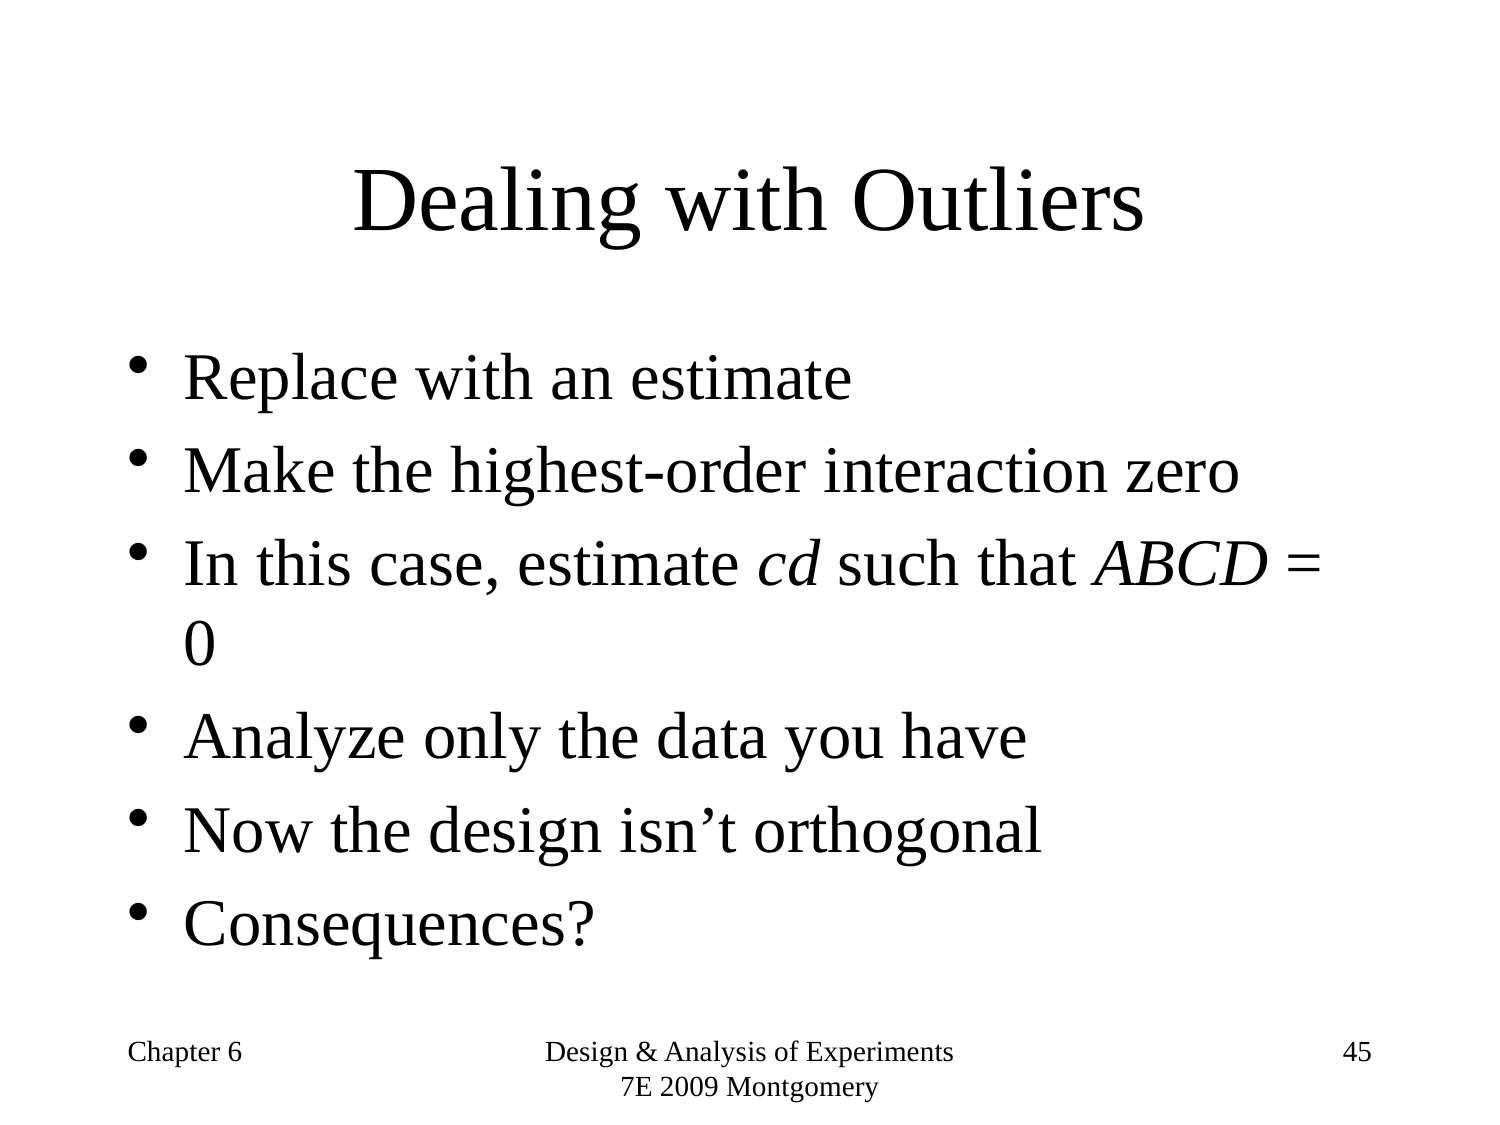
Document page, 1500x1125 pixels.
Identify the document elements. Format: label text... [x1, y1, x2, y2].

footer Design & Analysis of Experiments 7E 2009 Montgomery [512, 1024, 988, 1101]
list Replace with an estimate Make the highest-order interaction zero In this case, estimate cd such that ABCD = 0 Analyze only the data you have Now the design isn’t orthogonal Consequences? [112, 324, 1388, 1001]
title Dealing with Outliers [112, 99, 1388, 288]
slide_number Chapter 6 [112, 1024, 426, 1101]
slide_number 45 [1074, 1024, 1388, 1101]
